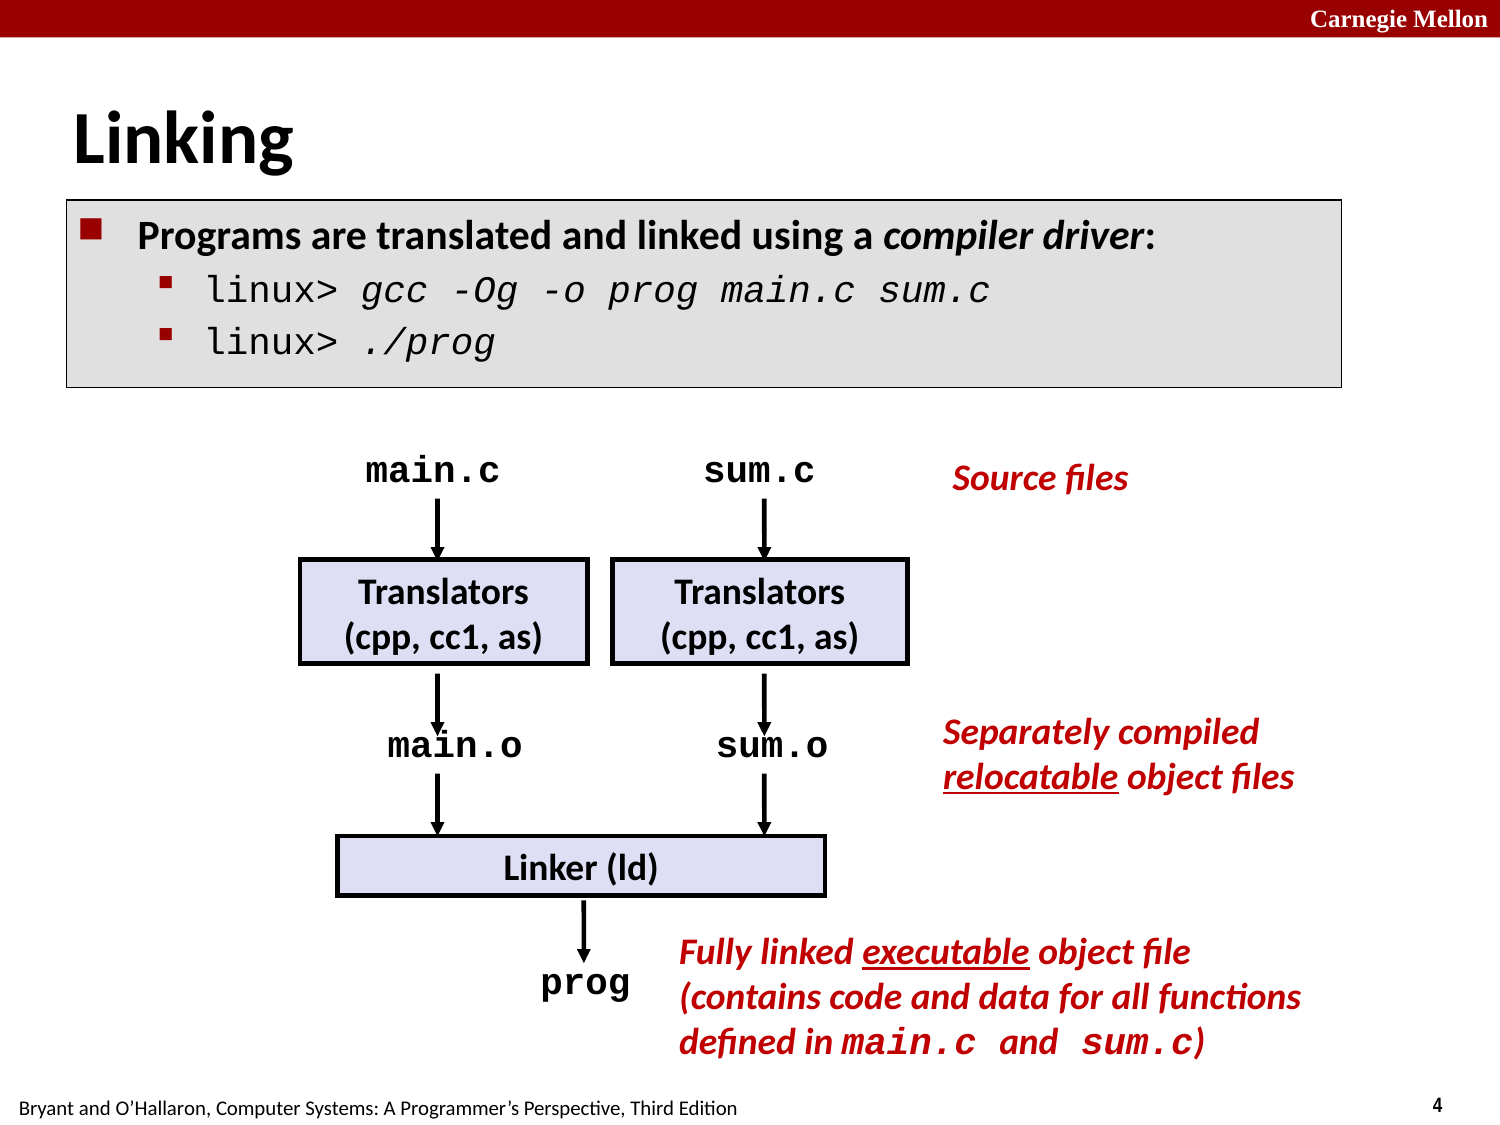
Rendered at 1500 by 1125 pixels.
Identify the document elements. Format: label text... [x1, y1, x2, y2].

text_box [431, 498, 444, 559]
text_box Fully linked executable object file (contains code and data for all functions defined in main.c and sum.c) [664, 919, 1317, 1070]
text_box main.c [350, 437, 516, 498]
text_box [431, 673, 444, 737]
text_box [758, 498, 771, 562]
text_box Source files [937, 446, 1144, 506]
text_box main.o [372, 712, 538, 773]
text_box sum.c [688, 437, 831, 498]
text_box Separately compiled relocatable object files [928, 699, 1310, 805]
text_box Translators (cpp, cc1, as) [612, 559, 908, 664]
text_box [431, 773, 444, 837]
text_box prog [525, 949, 646, 1010]
title Linking [58, 71, 1305, 197]
text_box [758, 773, 771, 837]
text_box sum.o [700, 712, 844, 773]
list Programs are translated and linked using a compiler driver: linux> gcc -Og -o prog main.c sum.c linux> ./prog [66, 199, 1342, 388]
text_box Translators (cpp, cc1, as) [299, 559, 588, 664]
text_box [577, 900, 591, 964]
text_box Linker (ld) [337, 836, 825, 896]
text_box [758, 673, 771, 737]
